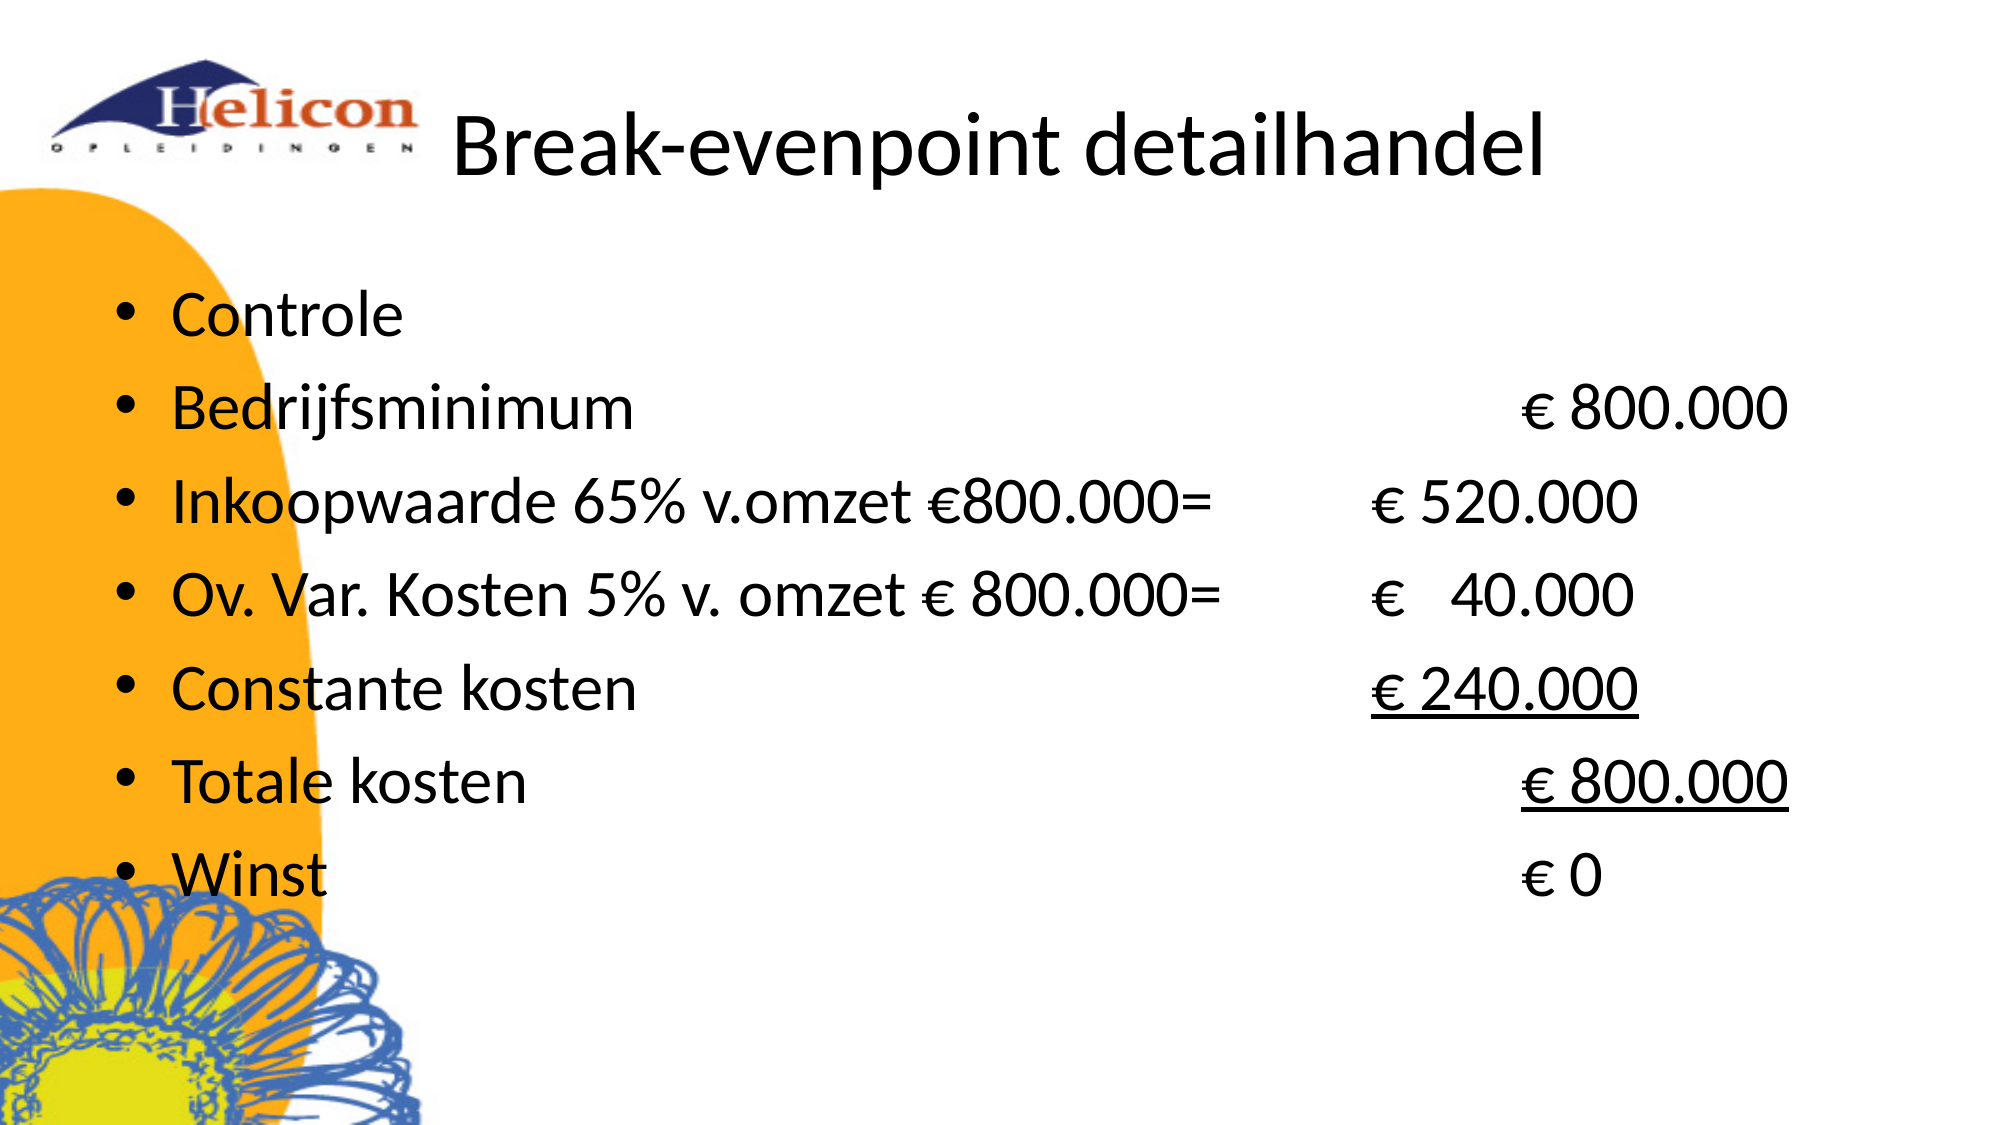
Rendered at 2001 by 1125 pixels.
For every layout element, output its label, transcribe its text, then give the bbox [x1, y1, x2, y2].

list Controle Bedrijfsminimum € 800.000 Inkoopwaarde 65% v.omzet €800.000= € 520.000 Ov. Var. Kosten 5% v. omzet € 800.000= € 40.000 Constante kosten € 240.000 Totale kosten € 800.000 Winst € 0 [99, 262, 1900, 1005]
title Break-evenpoint detailhandel [99, 45, 1900, 233]
picture [0, 0, 2001, 1125]
